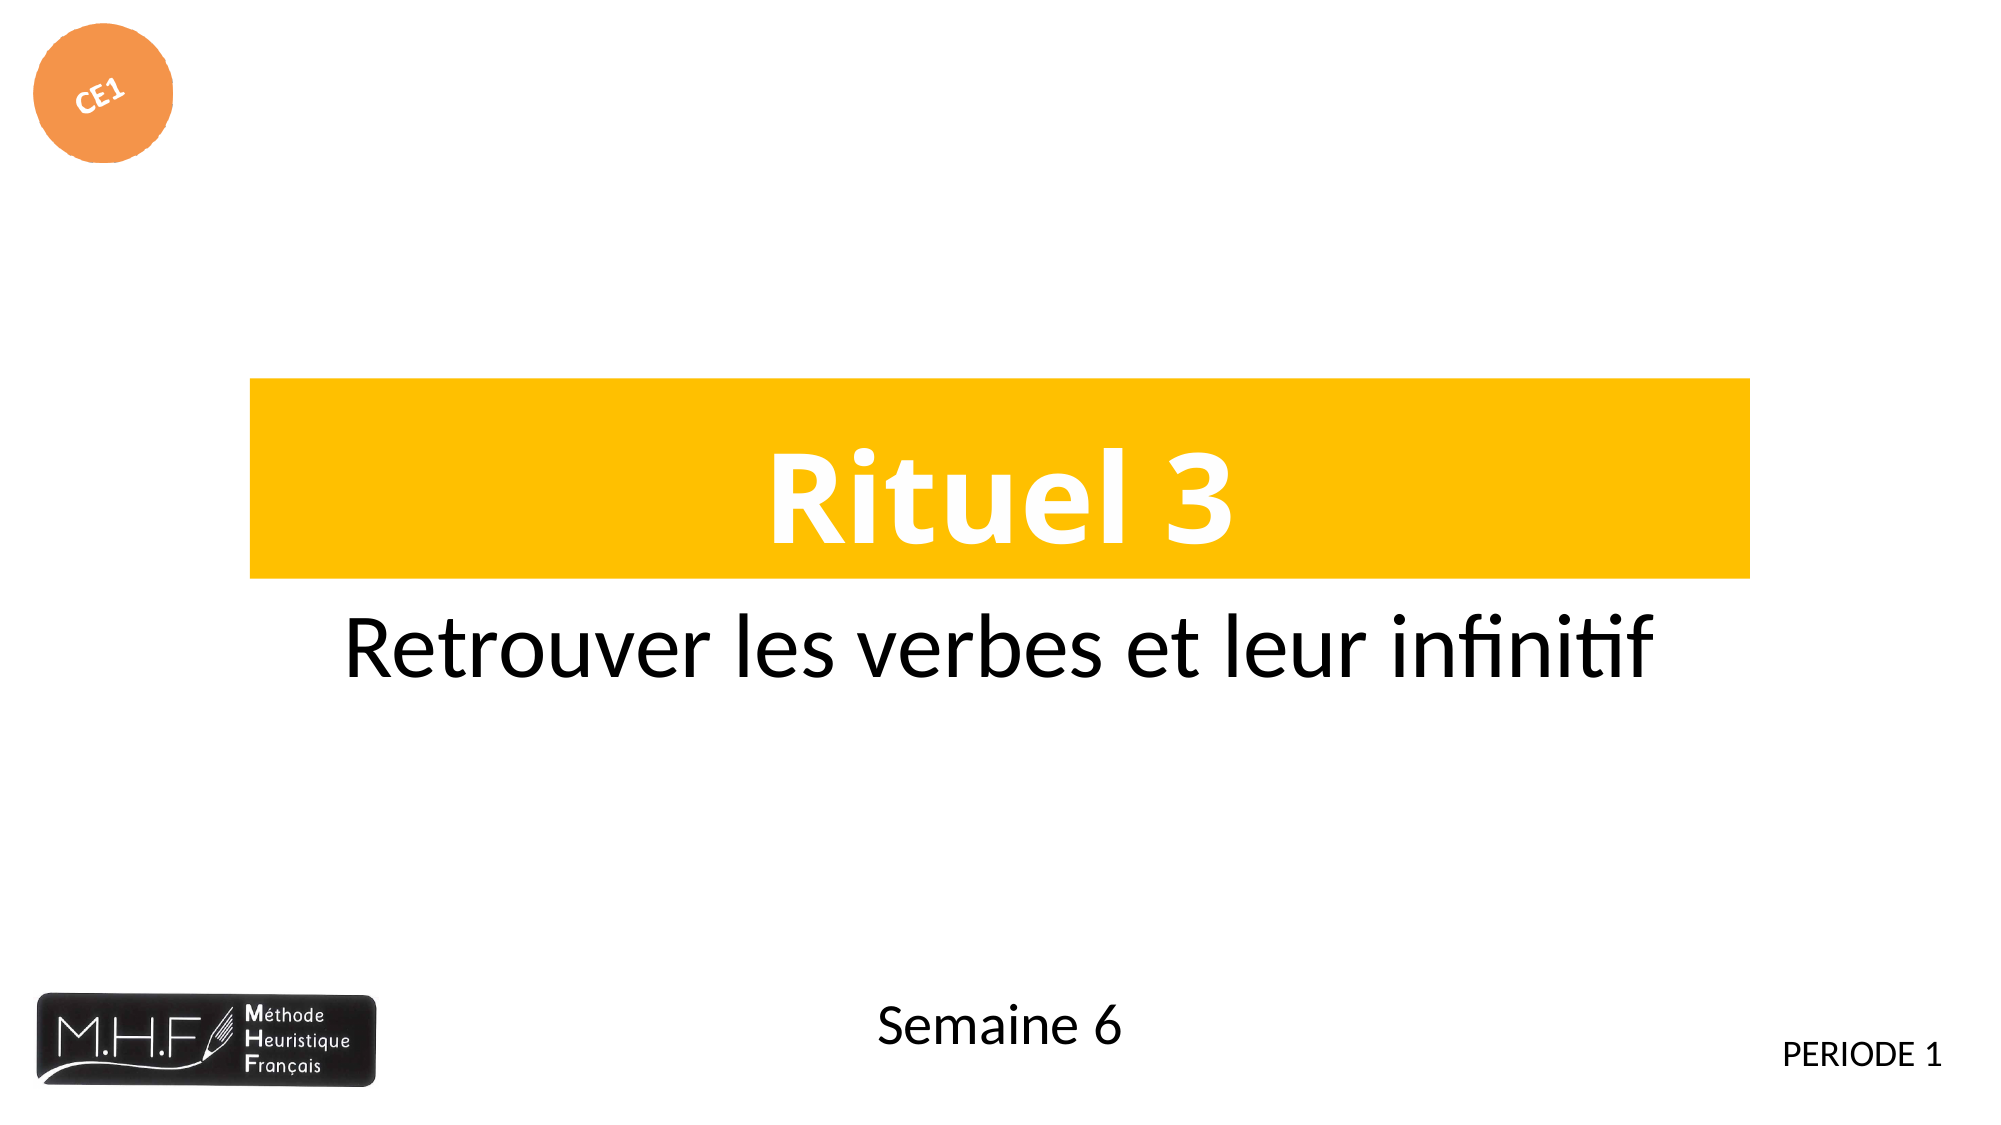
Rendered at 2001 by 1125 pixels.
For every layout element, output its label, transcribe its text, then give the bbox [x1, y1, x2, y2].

text_box Semaine 6 [249, 987, 1750, 1118]
picture [33, 990, 379, 1089]
text_box PERIODE 1 [1750, 1021, 1967, 1082]
picture [33, 23, 173, 163]
subtitle Retrouver les verbes et leur infinitif [249, 590, 1750, 863]
title Rituel 3 [249, 378, 1750, 579]
